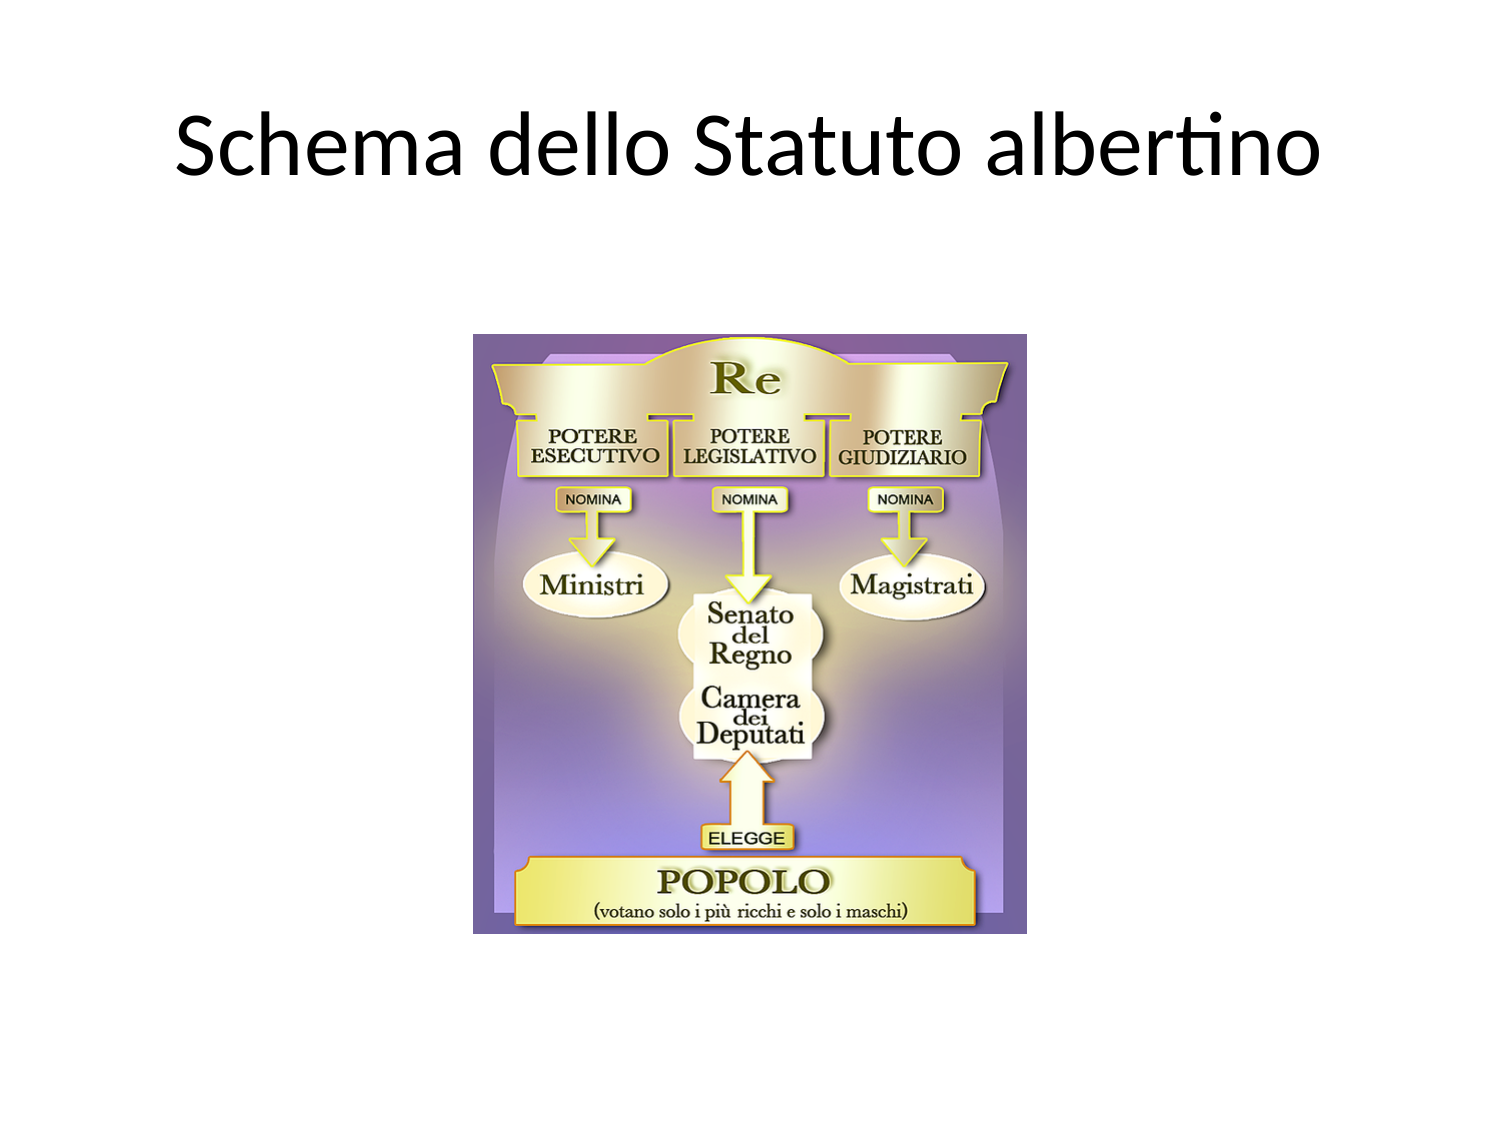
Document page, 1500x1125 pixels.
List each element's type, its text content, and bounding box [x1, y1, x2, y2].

title Schema dello Statuto albertino [75, 45, 1425, 233]
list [473, 333, 1027, 934]
